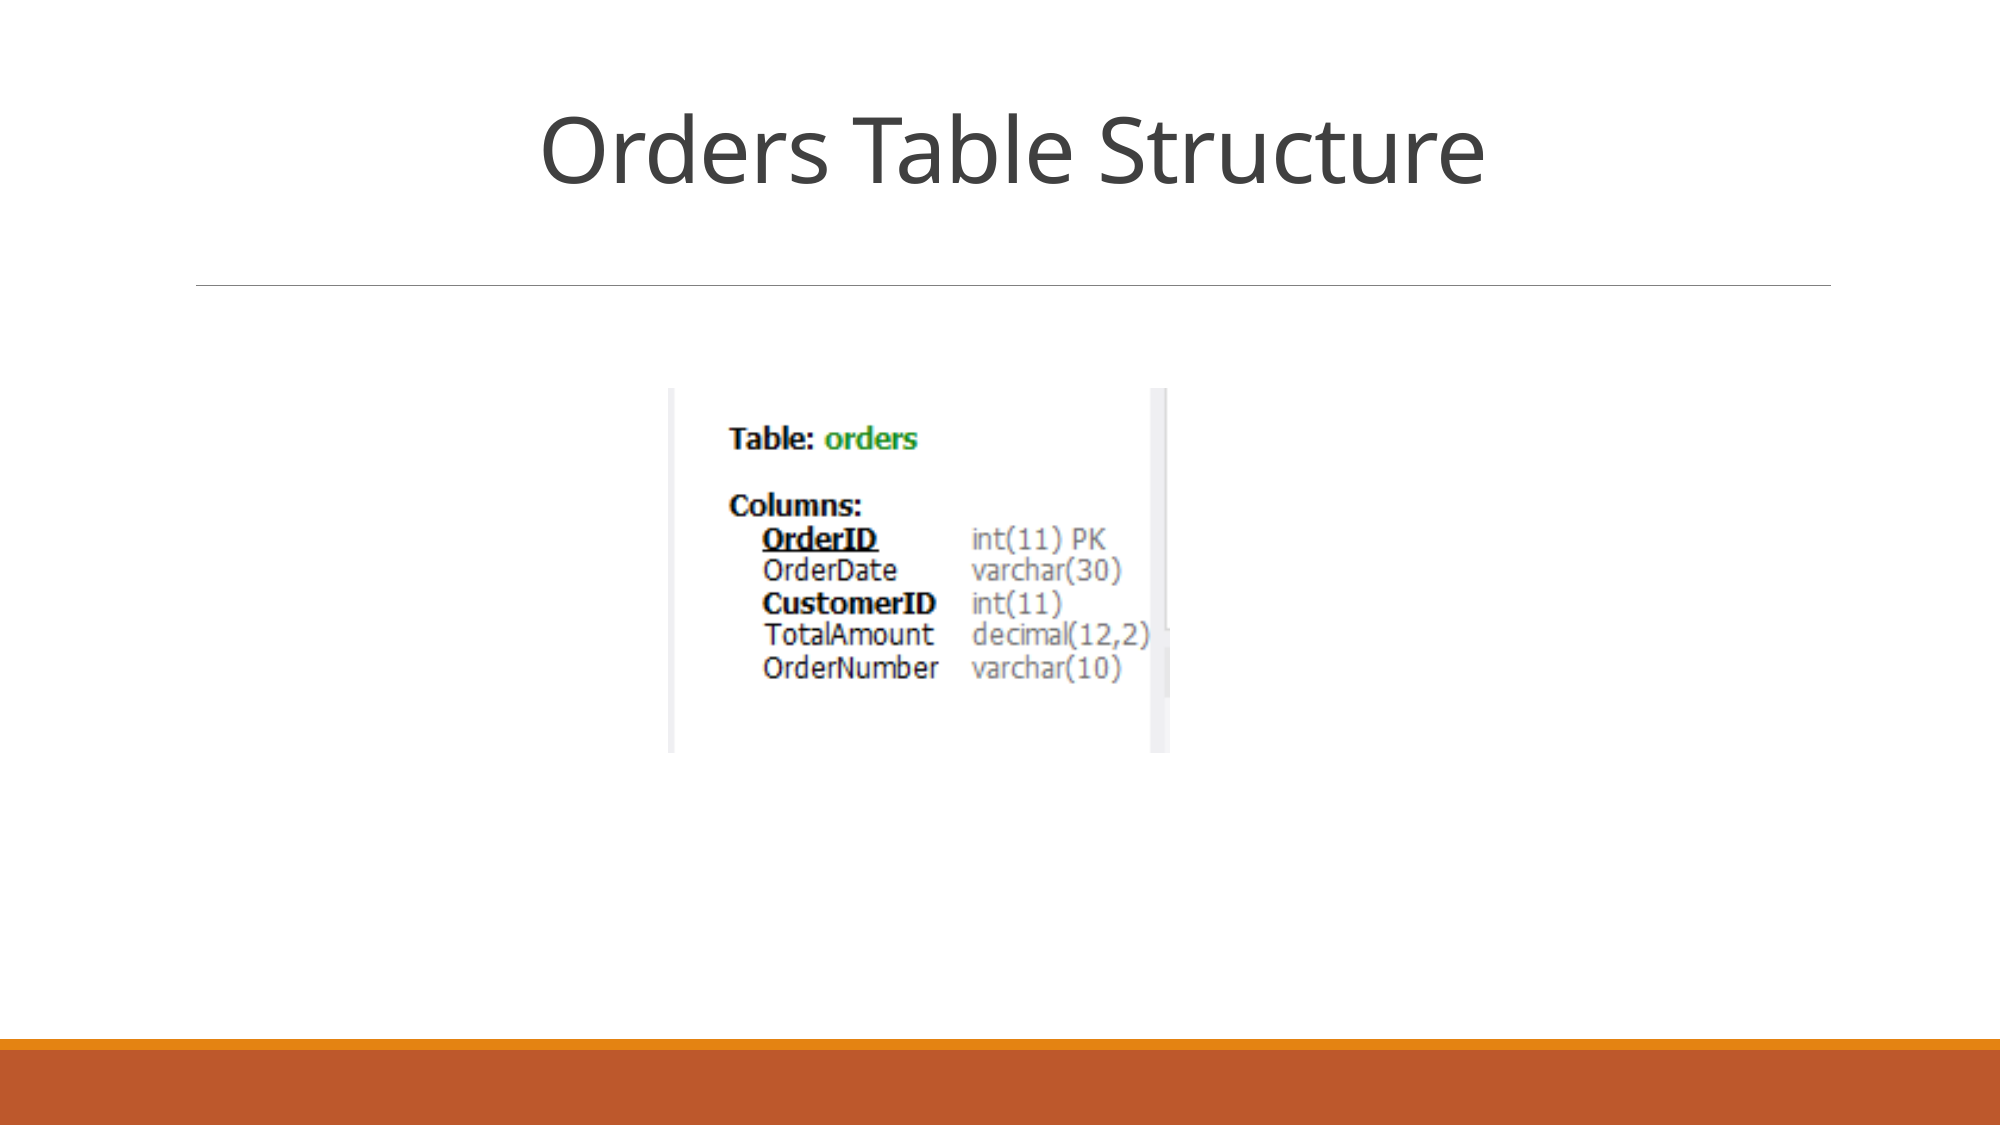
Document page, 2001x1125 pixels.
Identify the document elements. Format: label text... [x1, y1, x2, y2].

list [667, 388, 1171, 753]
title Orders Table Structure [294, 0, 1756, 211]
